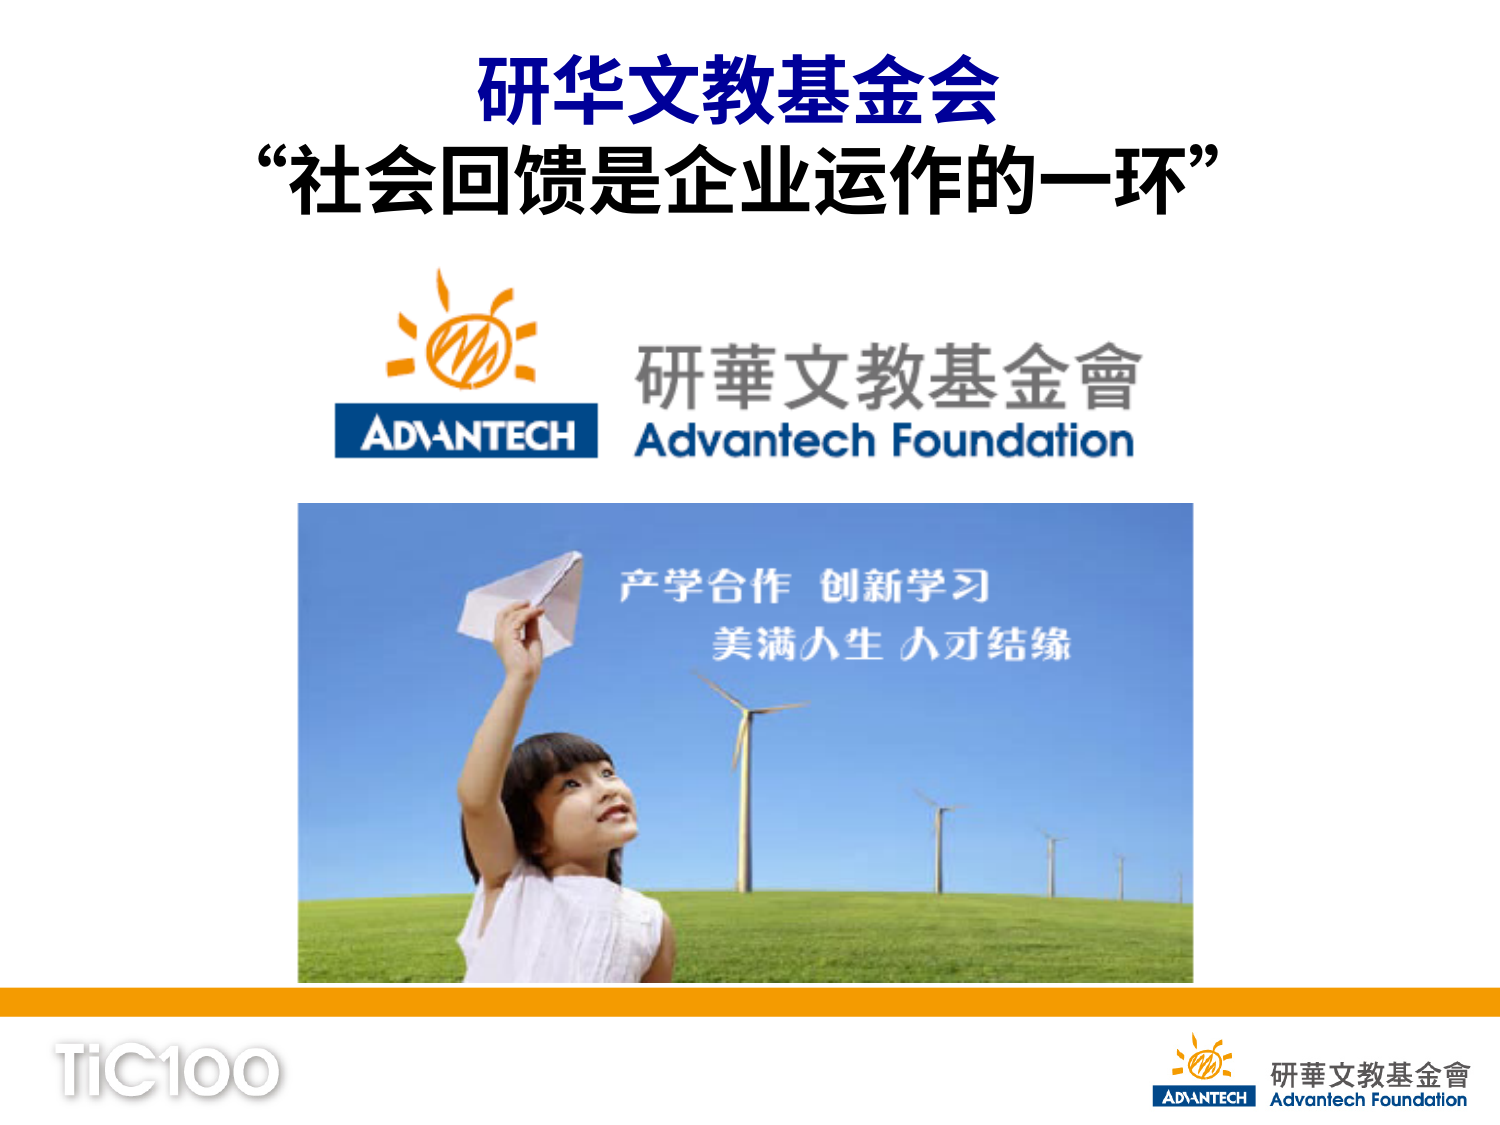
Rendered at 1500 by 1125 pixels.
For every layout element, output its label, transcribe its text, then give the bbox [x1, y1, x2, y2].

picture [292, 503, 1196, 983]
title 研华文教基金会 “社会回馈是企业运作的一环” [70, 0, 1408, 269]
picture [0, 988, 1500, 1125]
picture [280, 257, 1190, 475]
